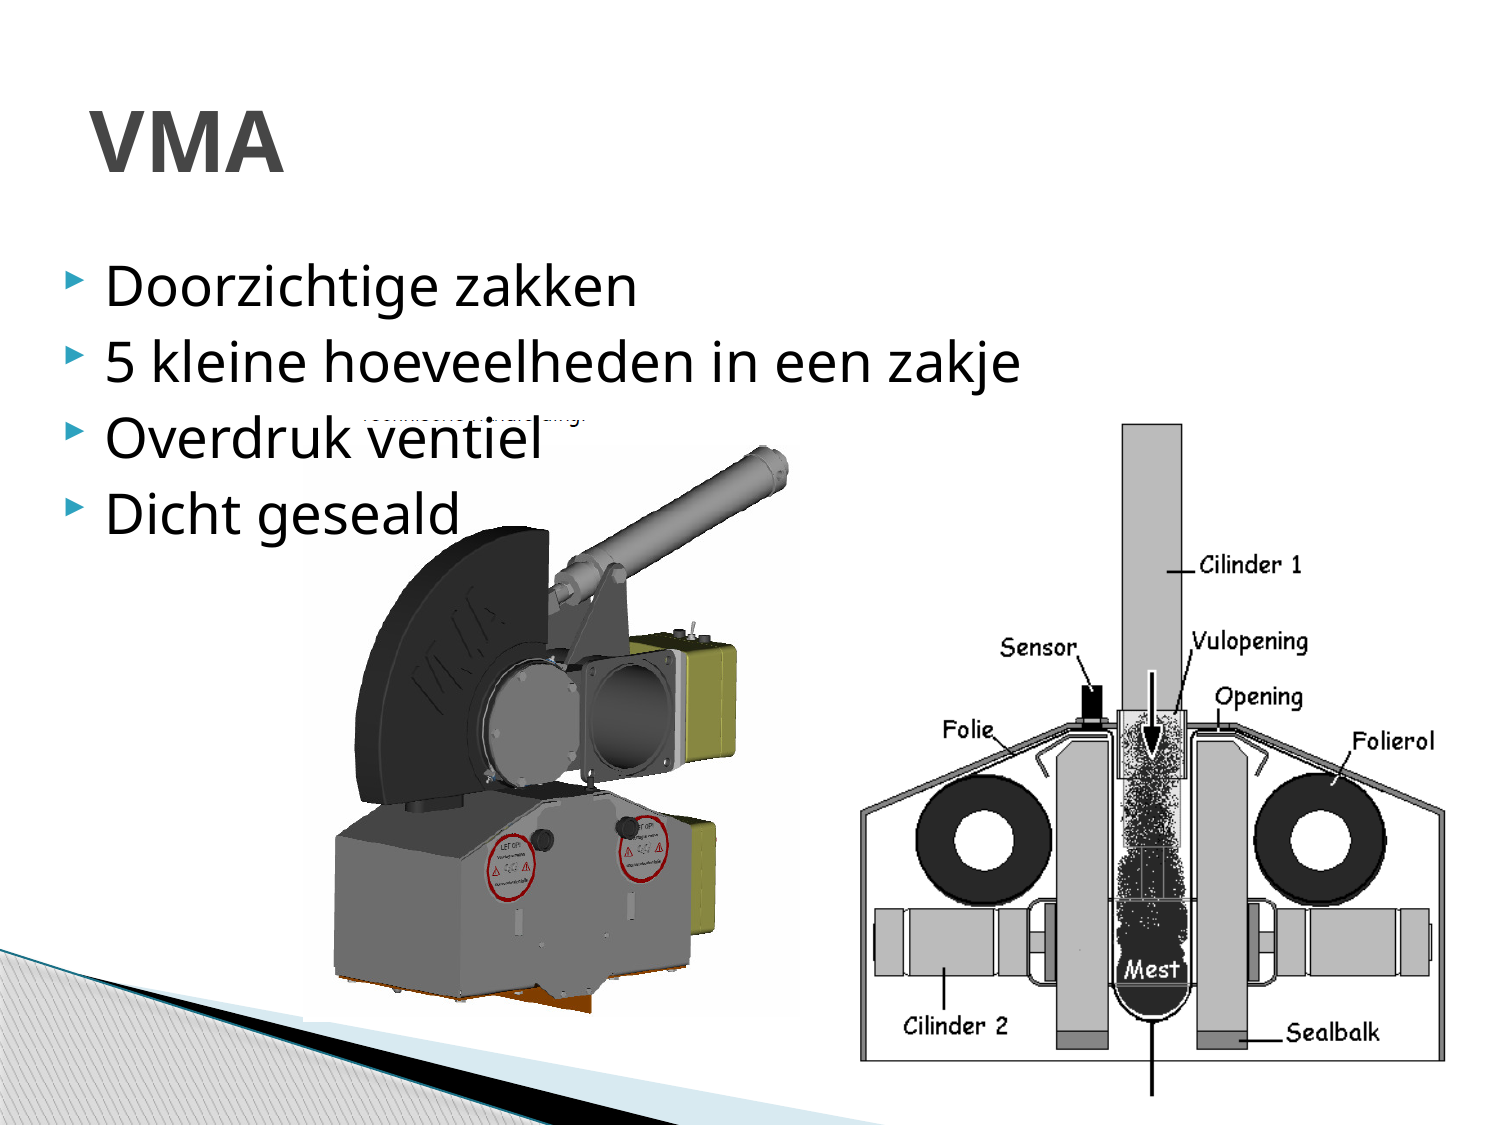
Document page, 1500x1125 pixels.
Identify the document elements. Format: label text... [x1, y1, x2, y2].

title VMA [75, 45, 1425, 233]
picture [840, 420, 1471, 1109]
picture [302, 420, 800, 1022]
list Doorzichtige zakken 5 kleine hoeveelheden in een zakje Overdruk ventiel Dicht geseald [29, 243, 1425, 986]
